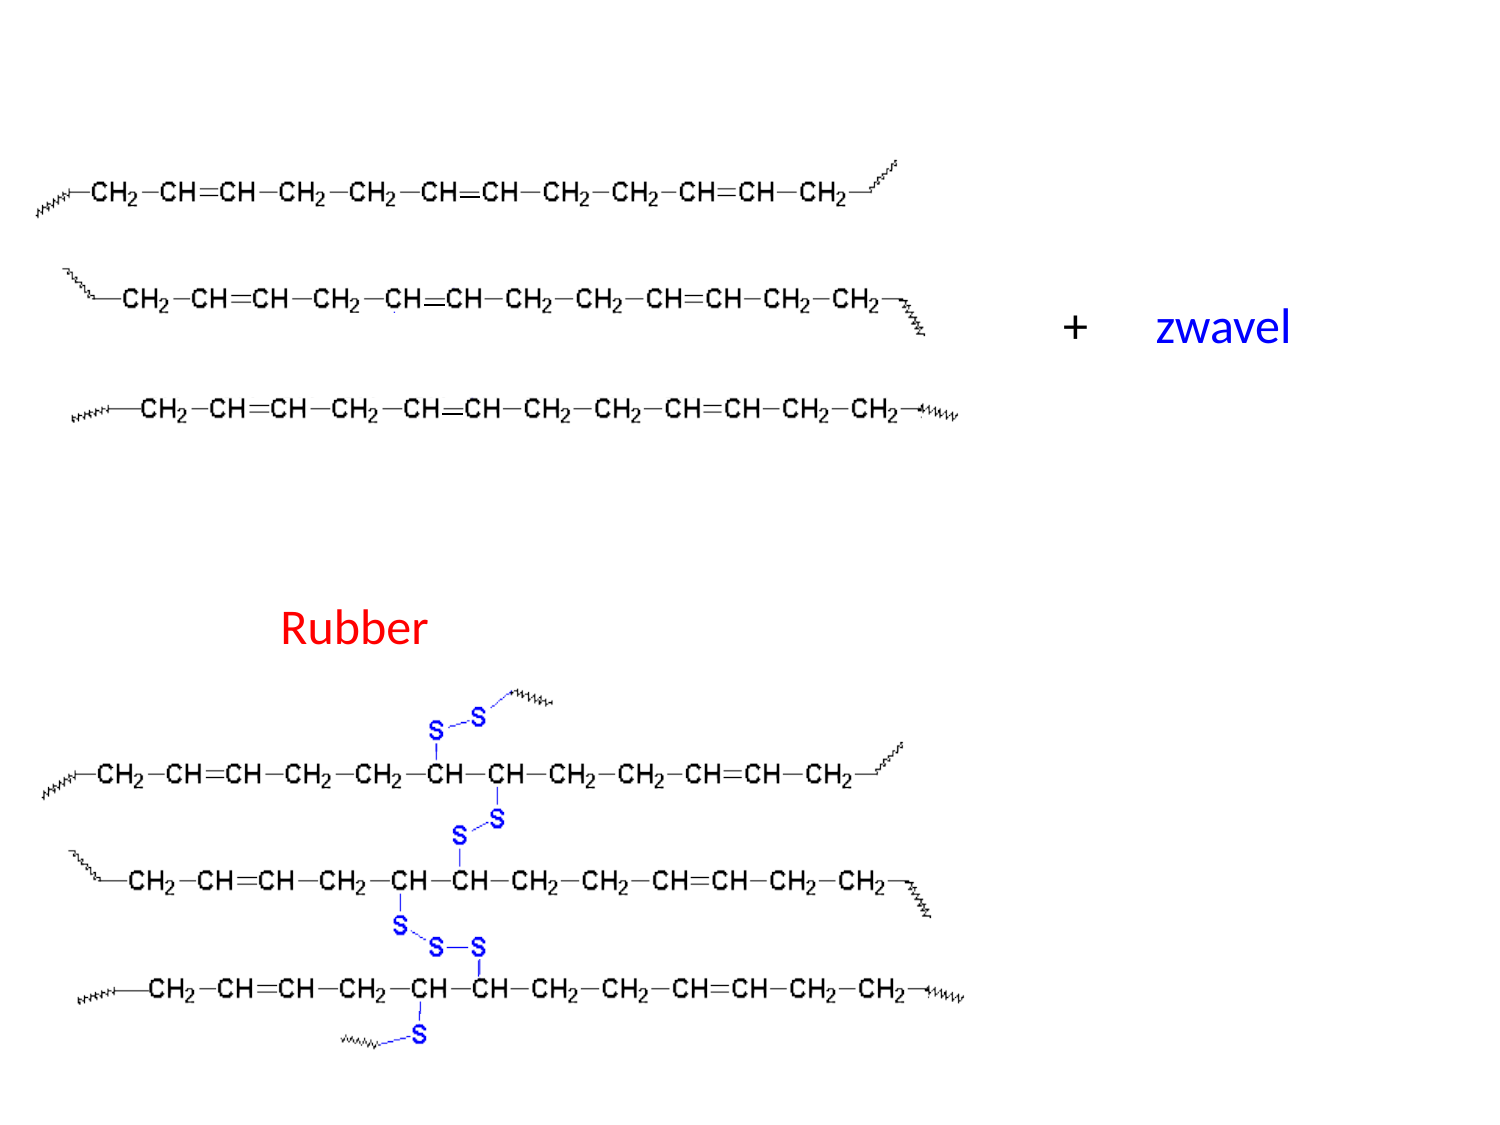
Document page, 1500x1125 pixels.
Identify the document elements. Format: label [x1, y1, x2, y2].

text_box [17, 90, 1308, 1066]
